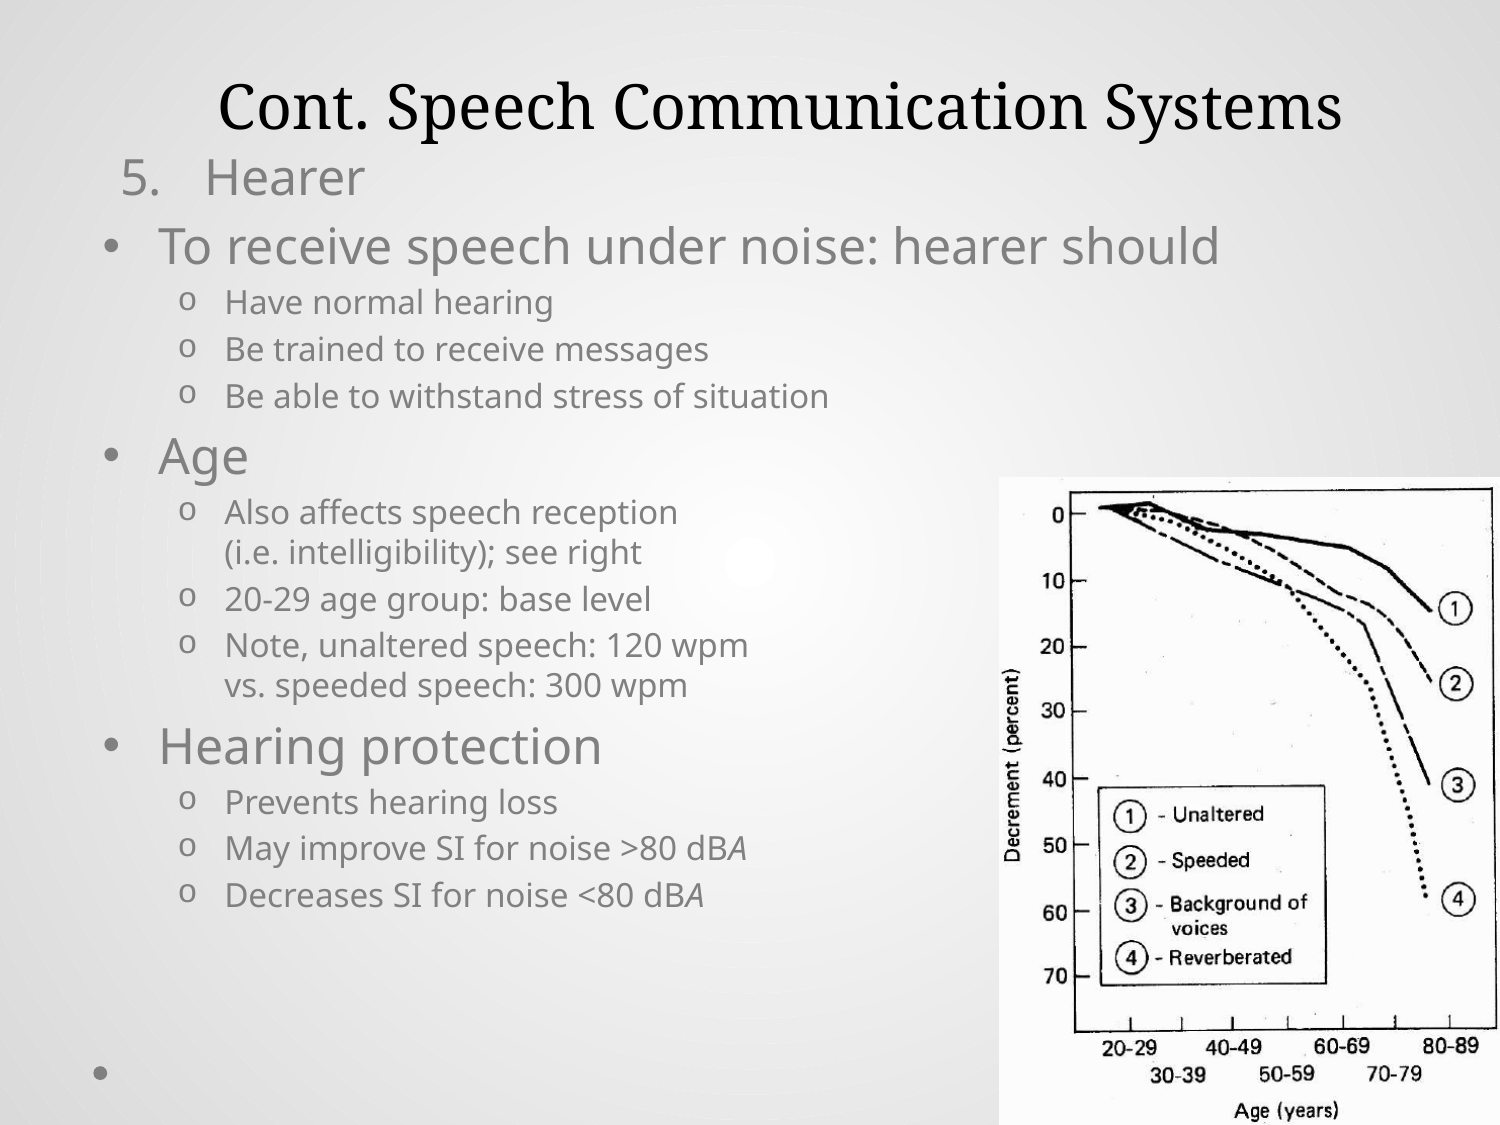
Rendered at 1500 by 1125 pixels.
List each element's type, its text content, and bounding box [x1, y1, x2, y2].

title Cont. Speech Communication Systems [62, 50, 1500, 150]
picture [999, 477, 1500, 1125]
list Hearer To receive speech under noise: hearer should Have normal hearing Be trained to receive messages Be able to withstand stress of situation Age Also affects speech reception (i.e. intelligibility); see right 20-29 age group: base level Note, unaltered speech: 120 wpm vs. speeded speech: 300 wpm Hearing protection Prevents hearing loss May improve SI for noise >80 dBA Decreases SI for noise <80 dBA [87, 137, 1438, 1113]
